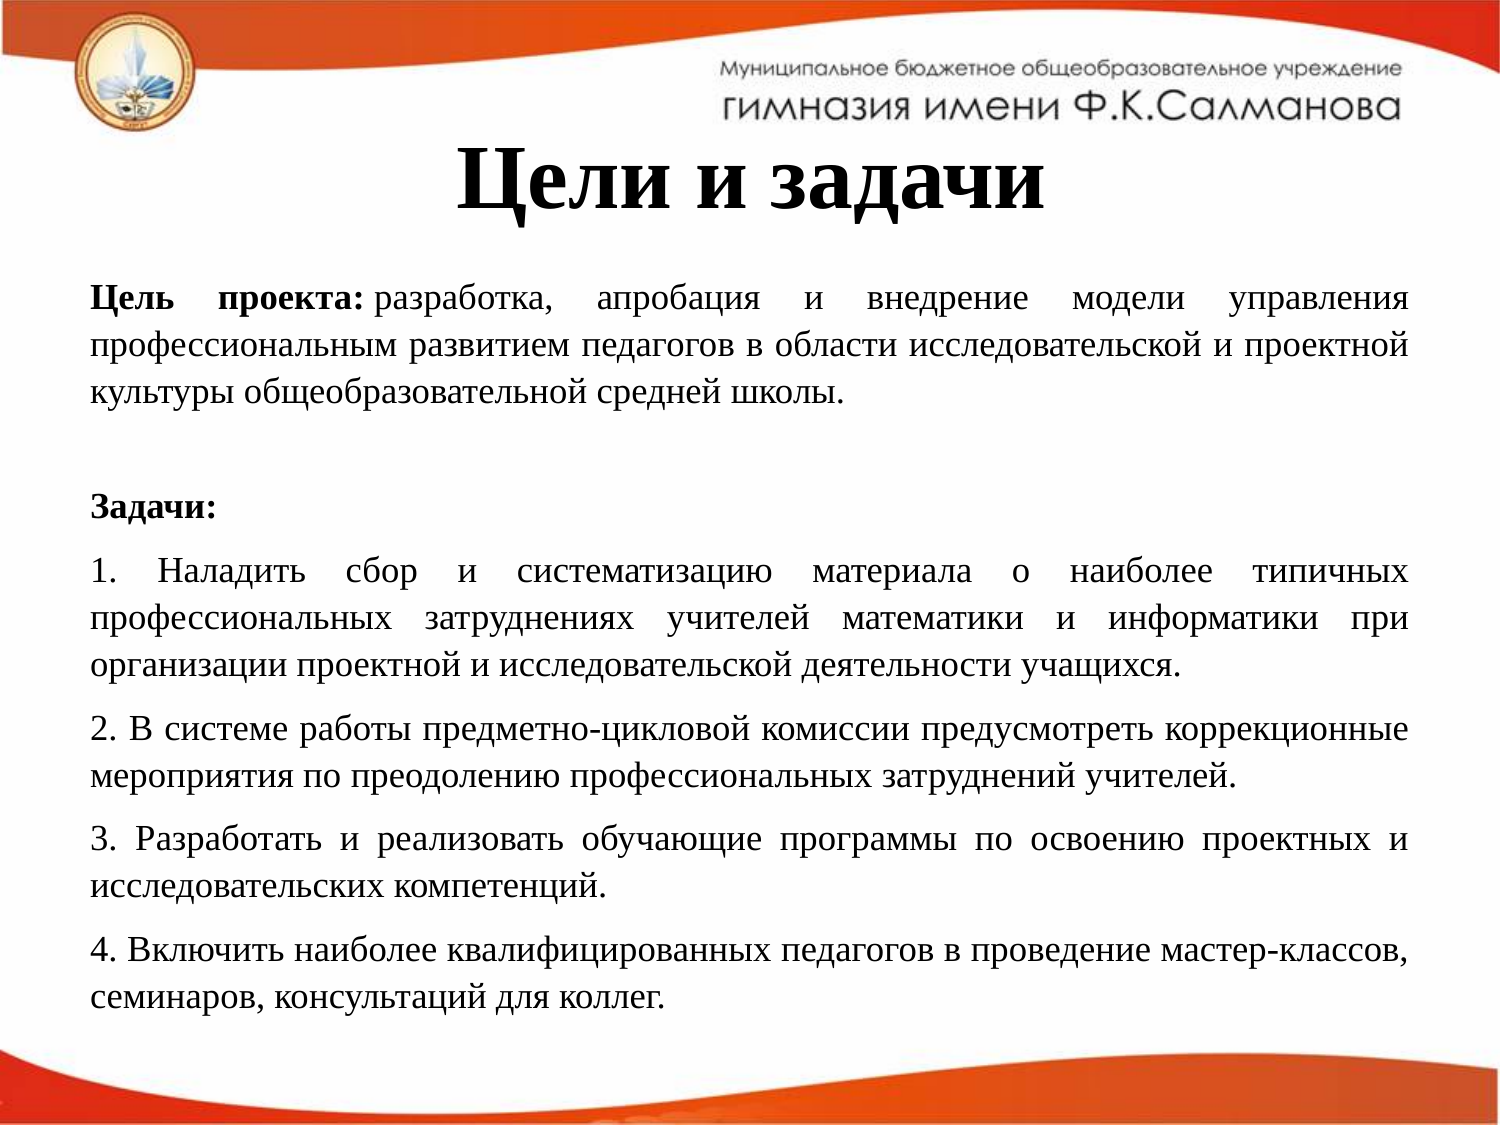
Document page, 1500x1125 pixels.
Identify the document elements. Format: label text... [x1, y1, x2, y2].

picture [0, 0, 1500, 1125]
title Цели и задачи [76, 78, 1427, 266]
list Цель проекта: разработка, апробация и внедрение модели управления профессиональным развитием педагогов в области исследовательской и проектной культуры общеобразовательной средней школы. Задачи: 1. Наладить сбор и систематизацию материала о наиболее типичных профессиональных затруднениях учителей математики и информатики при организации проектной и исследовательской деятельности учащихся. 2. В системе работы предметно-цикловой комиссии предусмотреть коррекционные мероприятия по преодолению профессиональных затруднений учителей. 3. Разработать и реализовать обучающие программы по освоению проектных и исследовательских компетенций. 4. Включить наиболее квалифицированных педагогов в проведение мастер-классов, семинаров, консультаций для коллег. [75, 262, 1425, 1059]
